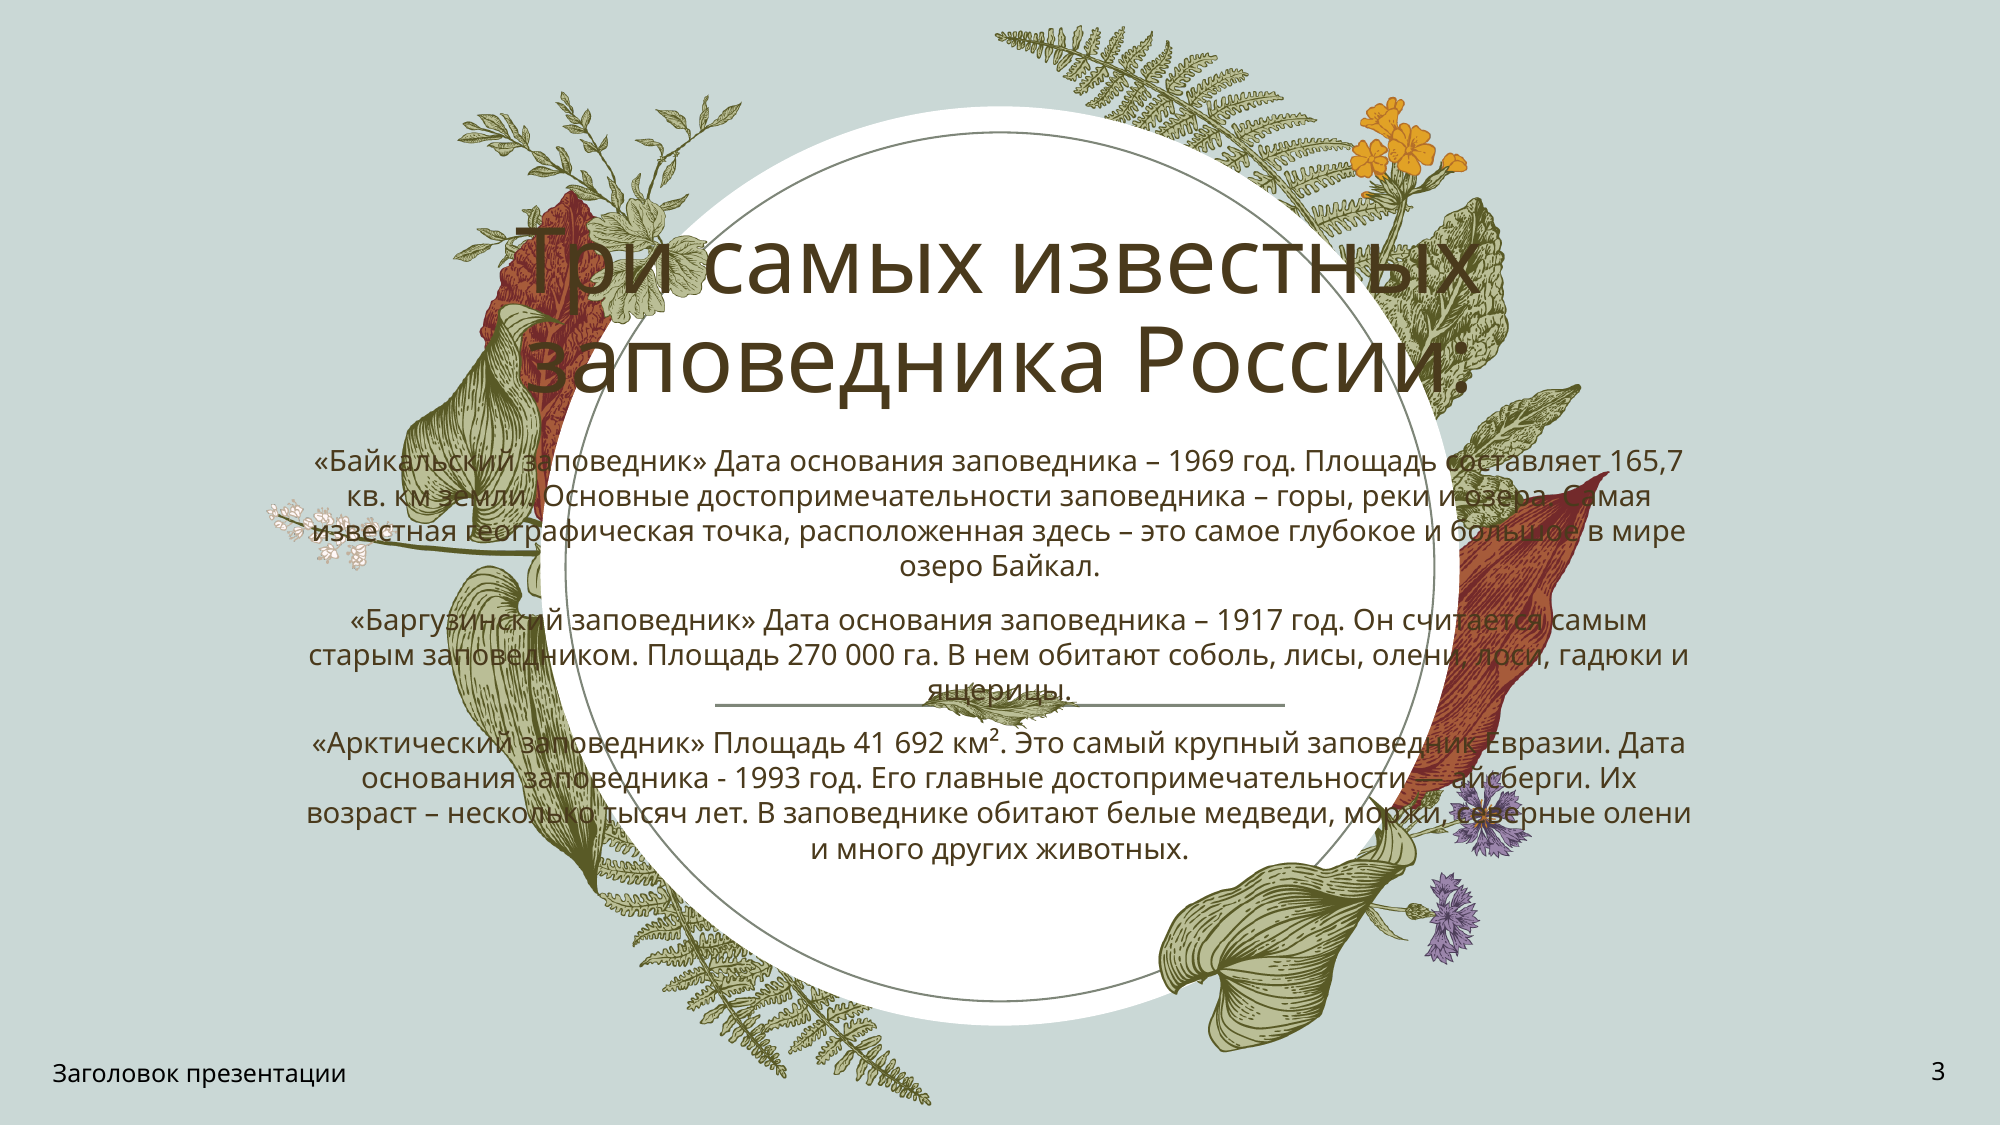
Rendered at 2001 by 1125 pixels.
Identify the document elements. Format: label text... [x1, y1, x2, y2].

picture [248, 0, 1626, 1125]
footer Заголовок презентации [37, 1042, 713, 1103]
slide_number 3 [1510, 1042, 1961, 1103]
list «Байкальский заповедник» Дата основания заповедника – 1969 год. Площадь составляет 165,7 кв. км земли. Основные достопримечательности заповедника – горы, реки и озера. Самая известная географическая точка, расположенная здесь – это самое глубокое и большое в мире озеро Байкал. «Баргузинский заповедник» Дата основания заповедника – 1917 год. Он считается самым старым заповедником. Площадь 270 000 га. В нем обитают соболь, лисы, олени, лоси, гадюки и ящерицы. «Арктический заповедник» Площадь 41 692 км². Это самый крупный заповедник Евразии. Дата основания заповедника - 1993 год. Его главные достопримечательности — айсберги. Их возраст – несколько тысяч лет. В заповеднике обитают белые медведи, моржи, северные олени и много других животных. [286, 435, 1714, 878]
title Три самых известных заповедника России: [286, 181, 1714, 435]
